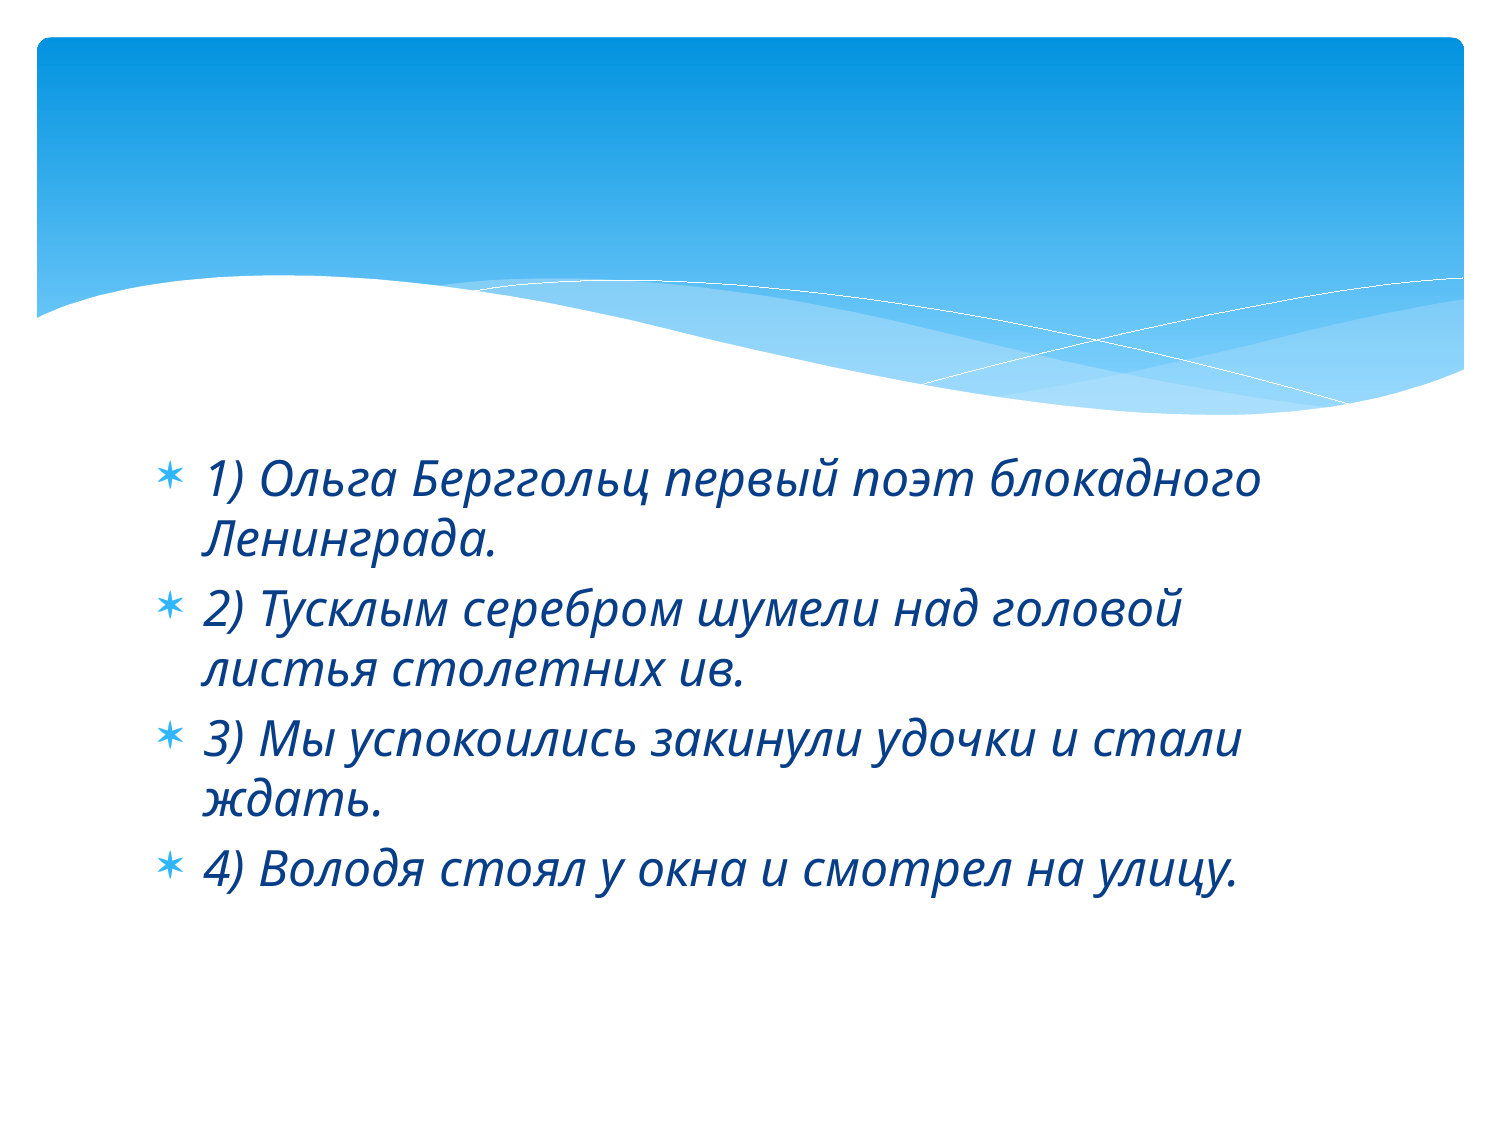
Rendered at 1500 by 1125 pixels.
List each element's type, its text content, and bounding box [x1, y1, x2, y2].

list 1) Ольга Берггольц первый поэт блокадного Ленинграда. 2) Тусклым серебром шумели над головой листья столетних ив. 3) Мы успокоились закинули удочки и стали ждать. 4) Володя стоял у окна и смотрел на улицу. [143, 438, 1359, 1005]
